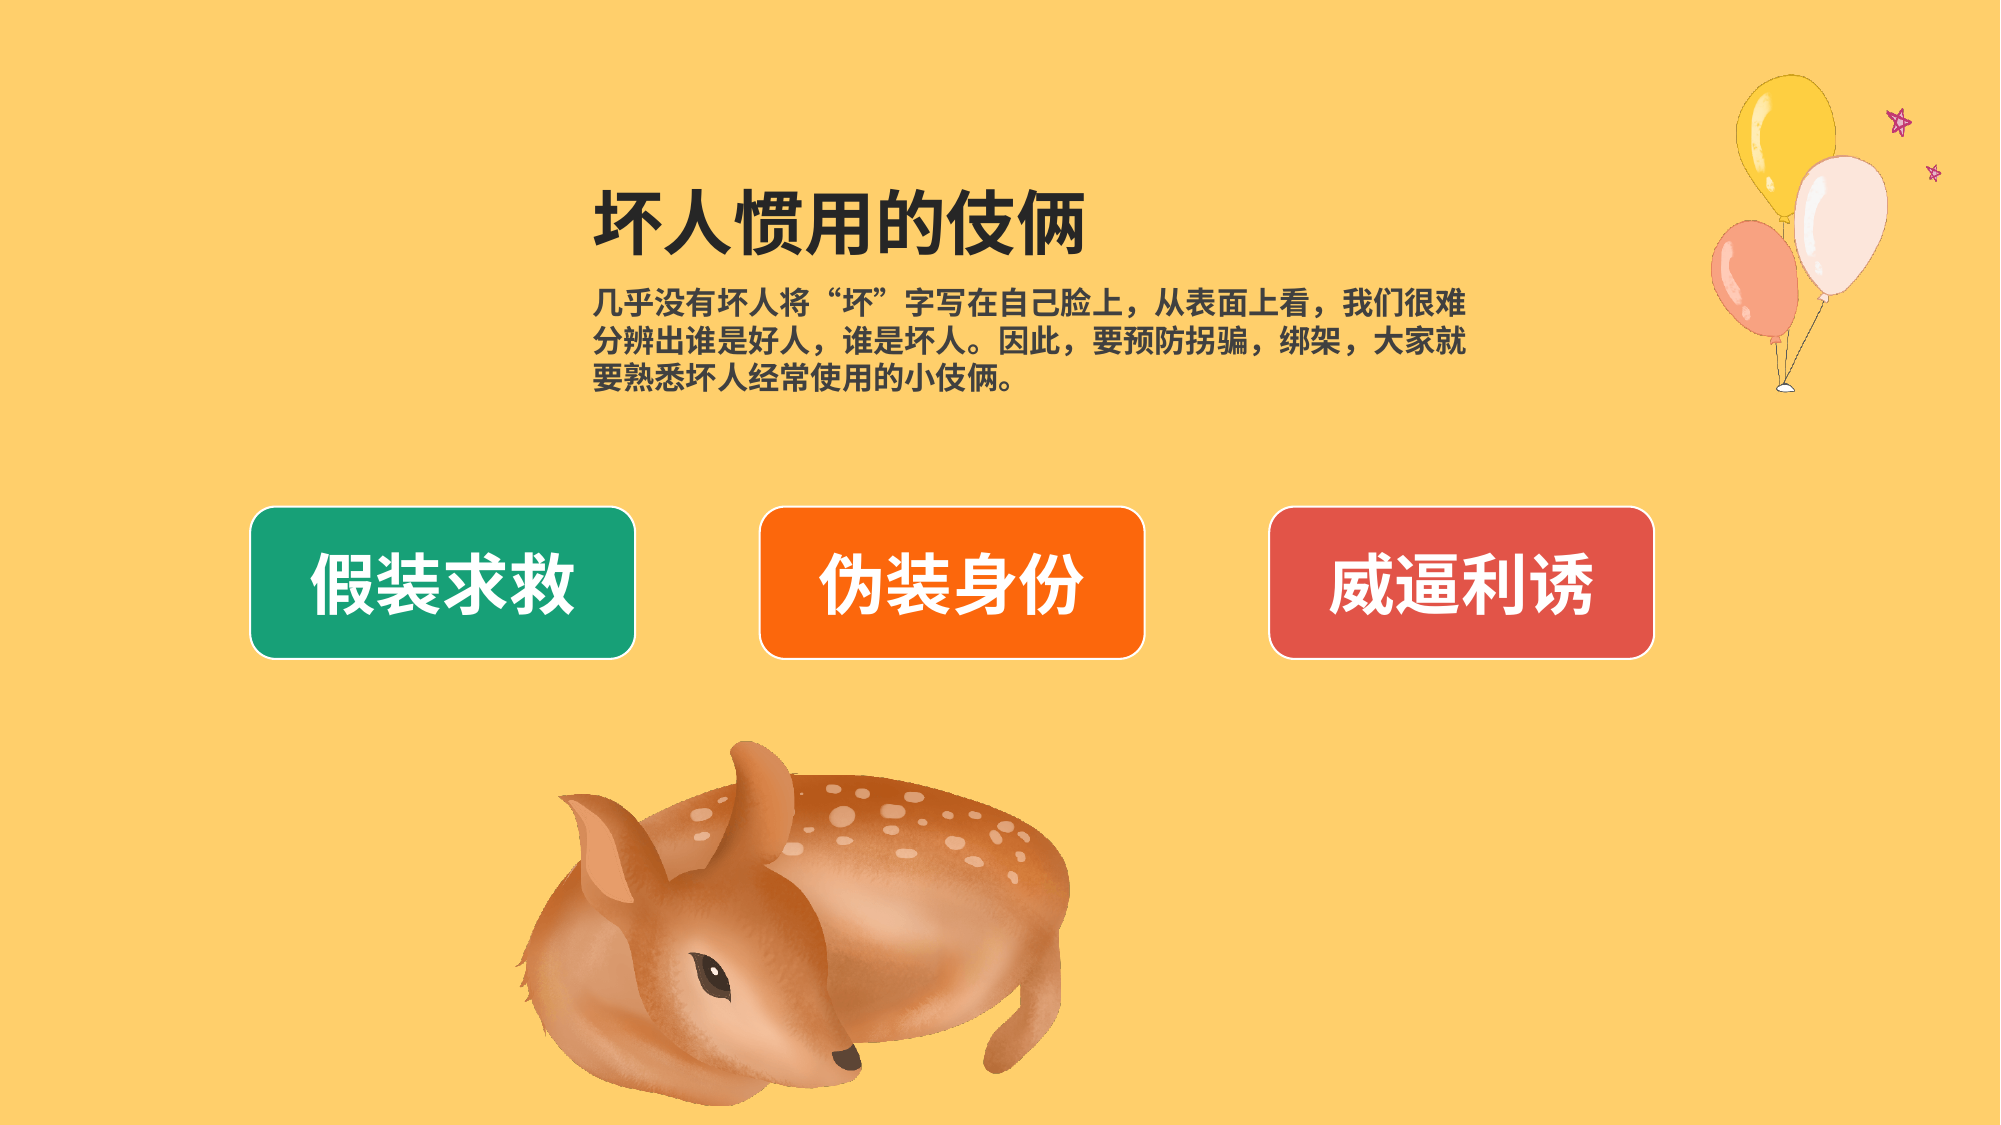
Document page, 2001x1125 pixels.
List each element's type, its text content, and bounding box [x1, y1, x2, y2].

text_box 威逼利诱 [1268, 505, 1656, 660]
text_box 伪装身份 [758, 505, 1146, 612]
text_box 假装求救 [249, 505, 637, 660]
text_box 坏人惯用的伎俩 [576, 170, 1274, 272]
text_box 几乎没有坏人将“坏”字写在自己脸上，从表面上看，我们很难分辨出谁是好人，谁是坏人。因此，要预防拐骗，绑架，大家就要熟悉坏人经常使用的小伎俩。 [576, 275, 1511, 404]
picture [408, 612, 1207, 1125]
picture [1511, 22, 2000, 437]
